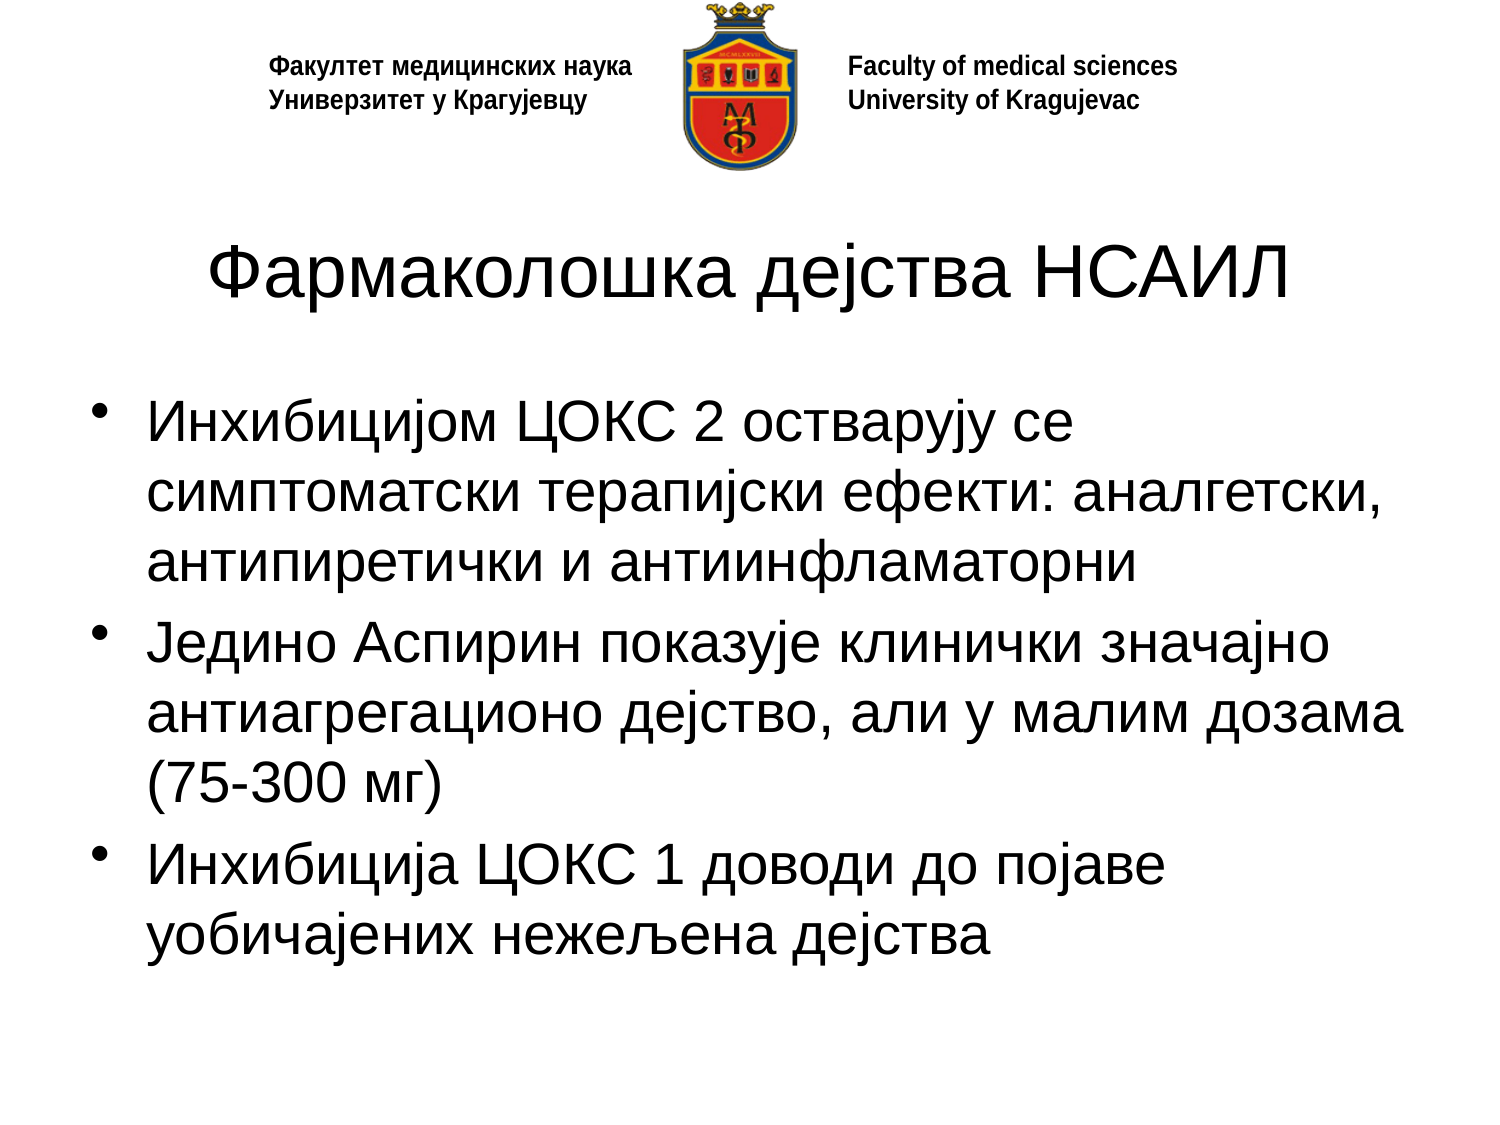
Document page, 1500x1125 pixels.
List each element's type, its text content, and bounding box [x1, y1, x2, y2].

title Фармаколошка дејства НСАИЛ [74, 173, 1426, 362]
list Инхибицијом ЦОКС 2 остварују се симптоматски терапијски ефекти: аналгетски, антипиретички и антиинфламаторни Једино Аспирин показује клинички значајно антиагрегационо дејство, али у малим дозама (75-300 мг) Инхибиција ЦОКС 1 доводи до појаве уобичајених нежељена дејства [74, 374, 1448, 1118]
